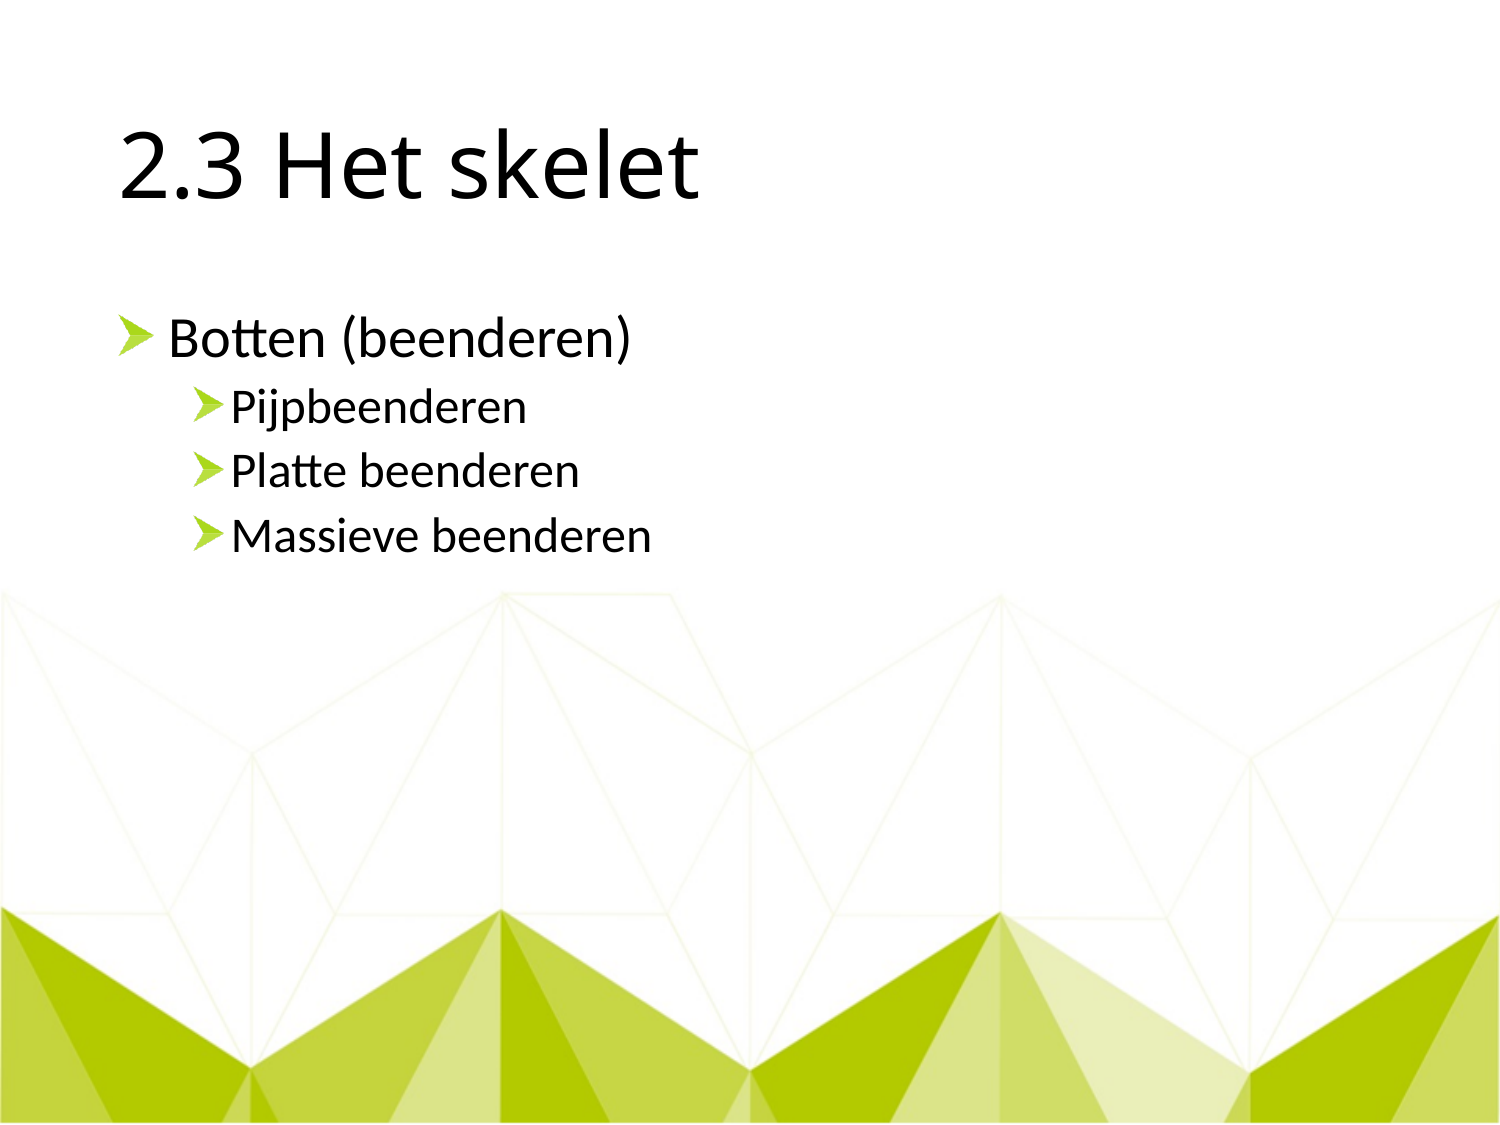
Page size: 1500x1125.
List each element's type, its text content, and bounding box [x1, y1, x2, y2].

picture [0, 0, 1500, 1125]
list Botten (beenderen) Pijpbeenderen Platte beenderen Massieve beenderen [103, 299, 1397, 1014]
title 2.3 Het skelet [103, 59, 1397, 278]
